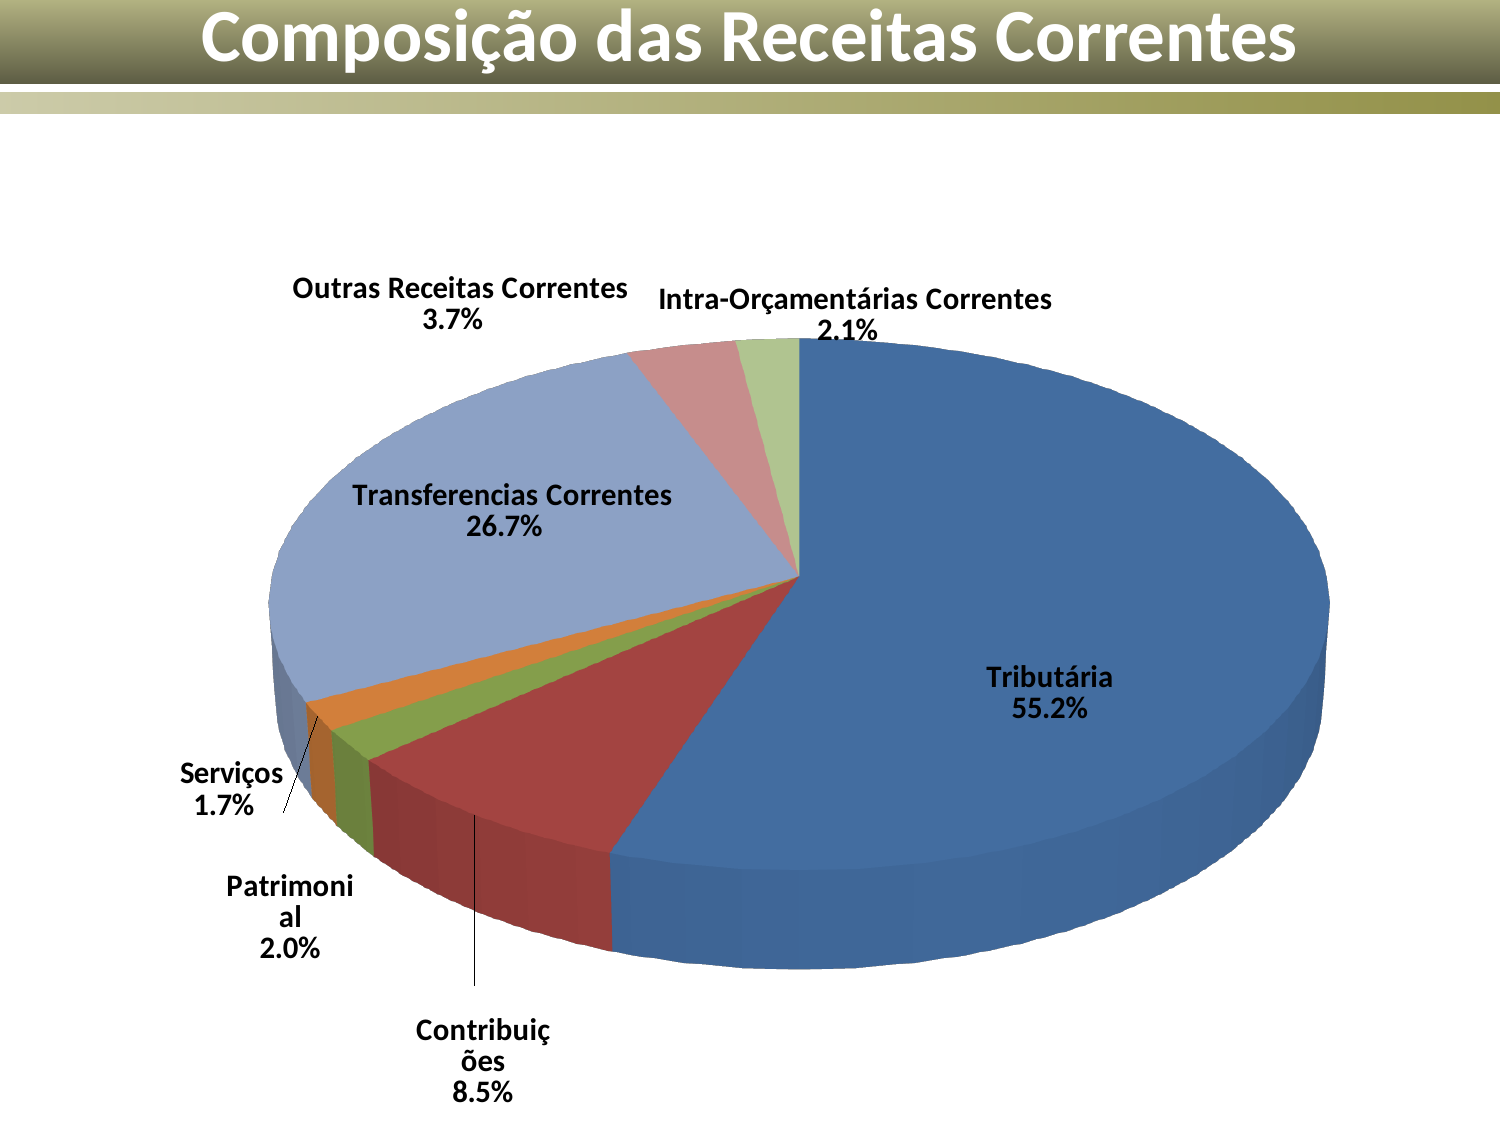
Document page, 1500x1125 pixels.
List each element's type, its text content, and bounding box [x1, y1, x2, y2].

text_box [0, 92, 1500, 114]
text_box Composição das Receitas Correntes [0, 0, 1500, 84]
chart [49, 179, 1451, 1125]
